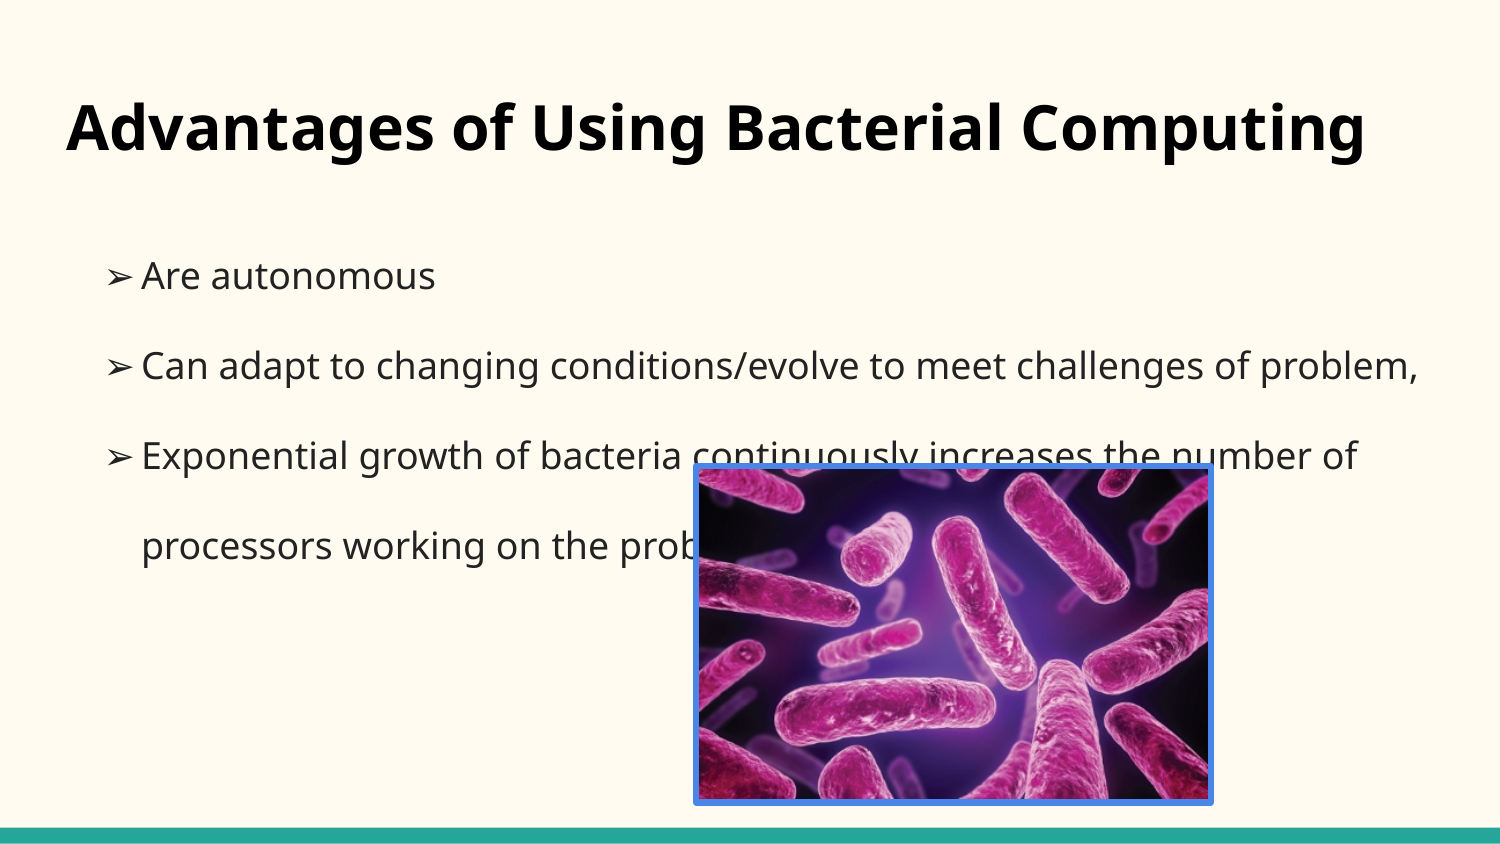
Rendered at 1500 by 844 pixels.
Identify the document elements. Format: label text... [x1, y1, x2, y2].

picture [698, 468, 1208, 800]
title Advantages of Using Bacterial Computing [51, 72, 1449, 174]
list Are autonomous Can adapt to changing conditions/evolve to meet challenges of problem, Exponential growth of bacteria continuously increases the number of processors working on the problem [51, 192, 1449, 750]
